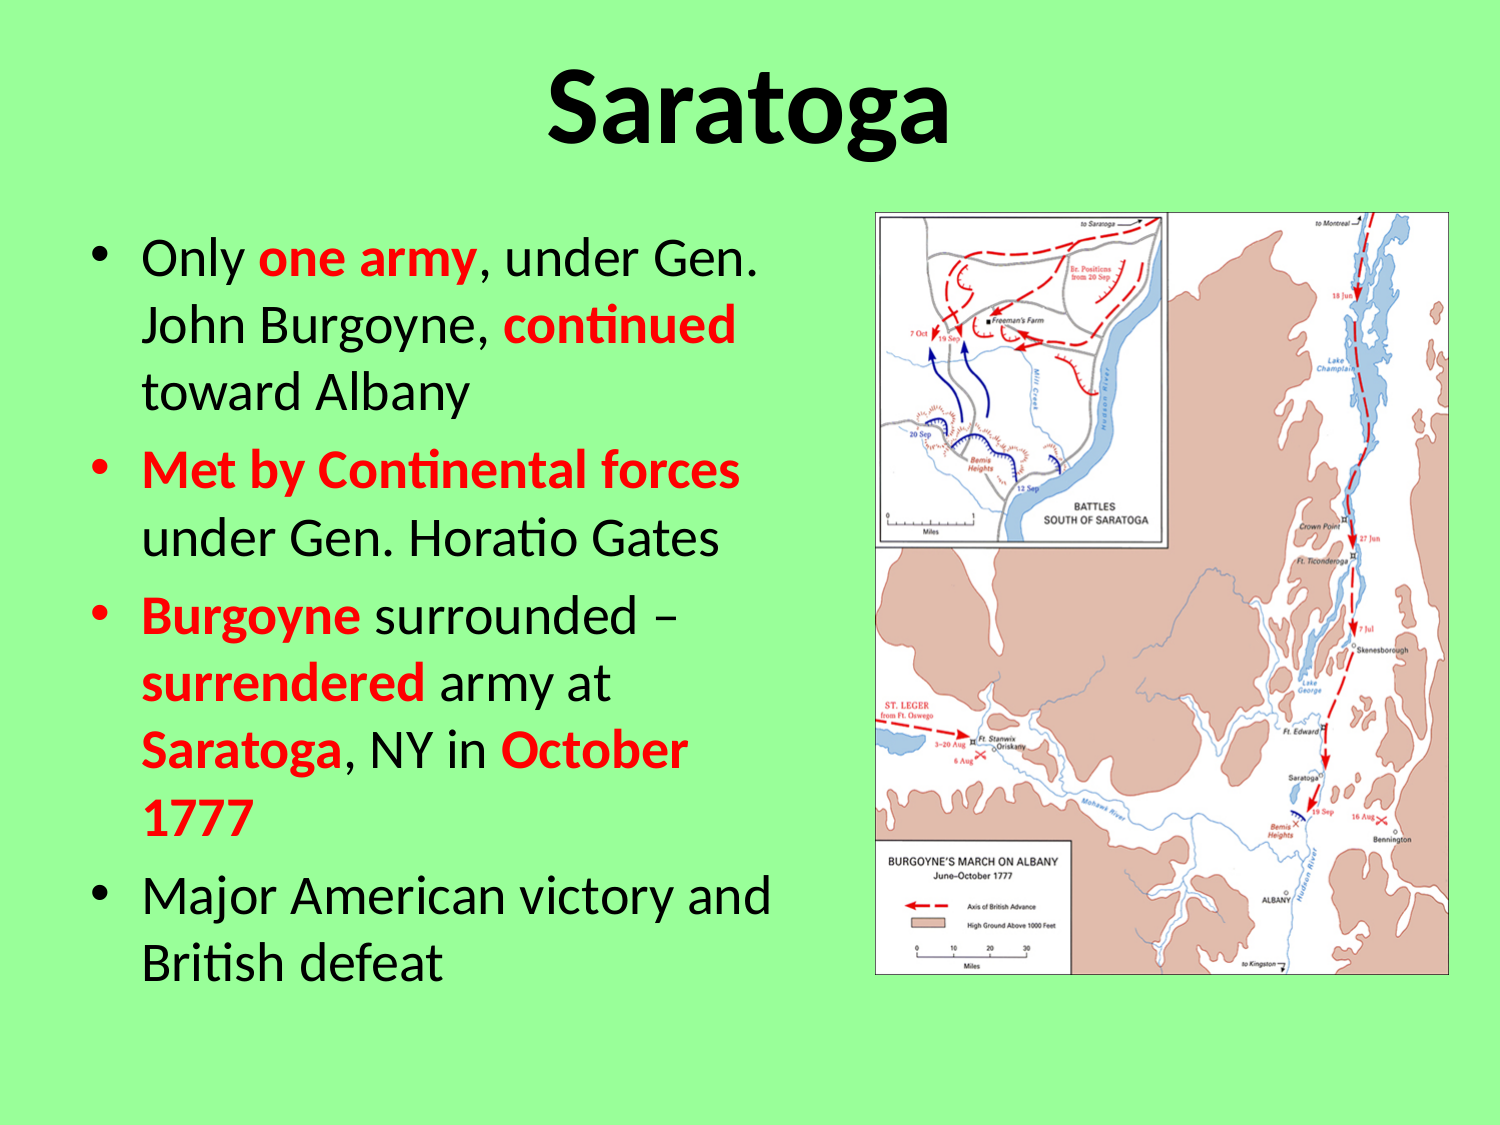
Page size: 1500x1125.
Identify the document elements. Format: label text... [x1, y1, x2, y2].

picture [874, 212, 1449, 975]
list Only one army, under Gen. John Burgoyne, continued toward Albany Met by Continental forces under Gen. Horatio Gates Burgoyne surrounded – surrendered army at Saratoga, NY in October 1777 Major American victory and British defeat [75, 212, 825, 1005]
title Saratoga [75, 4, 1425, 192]
